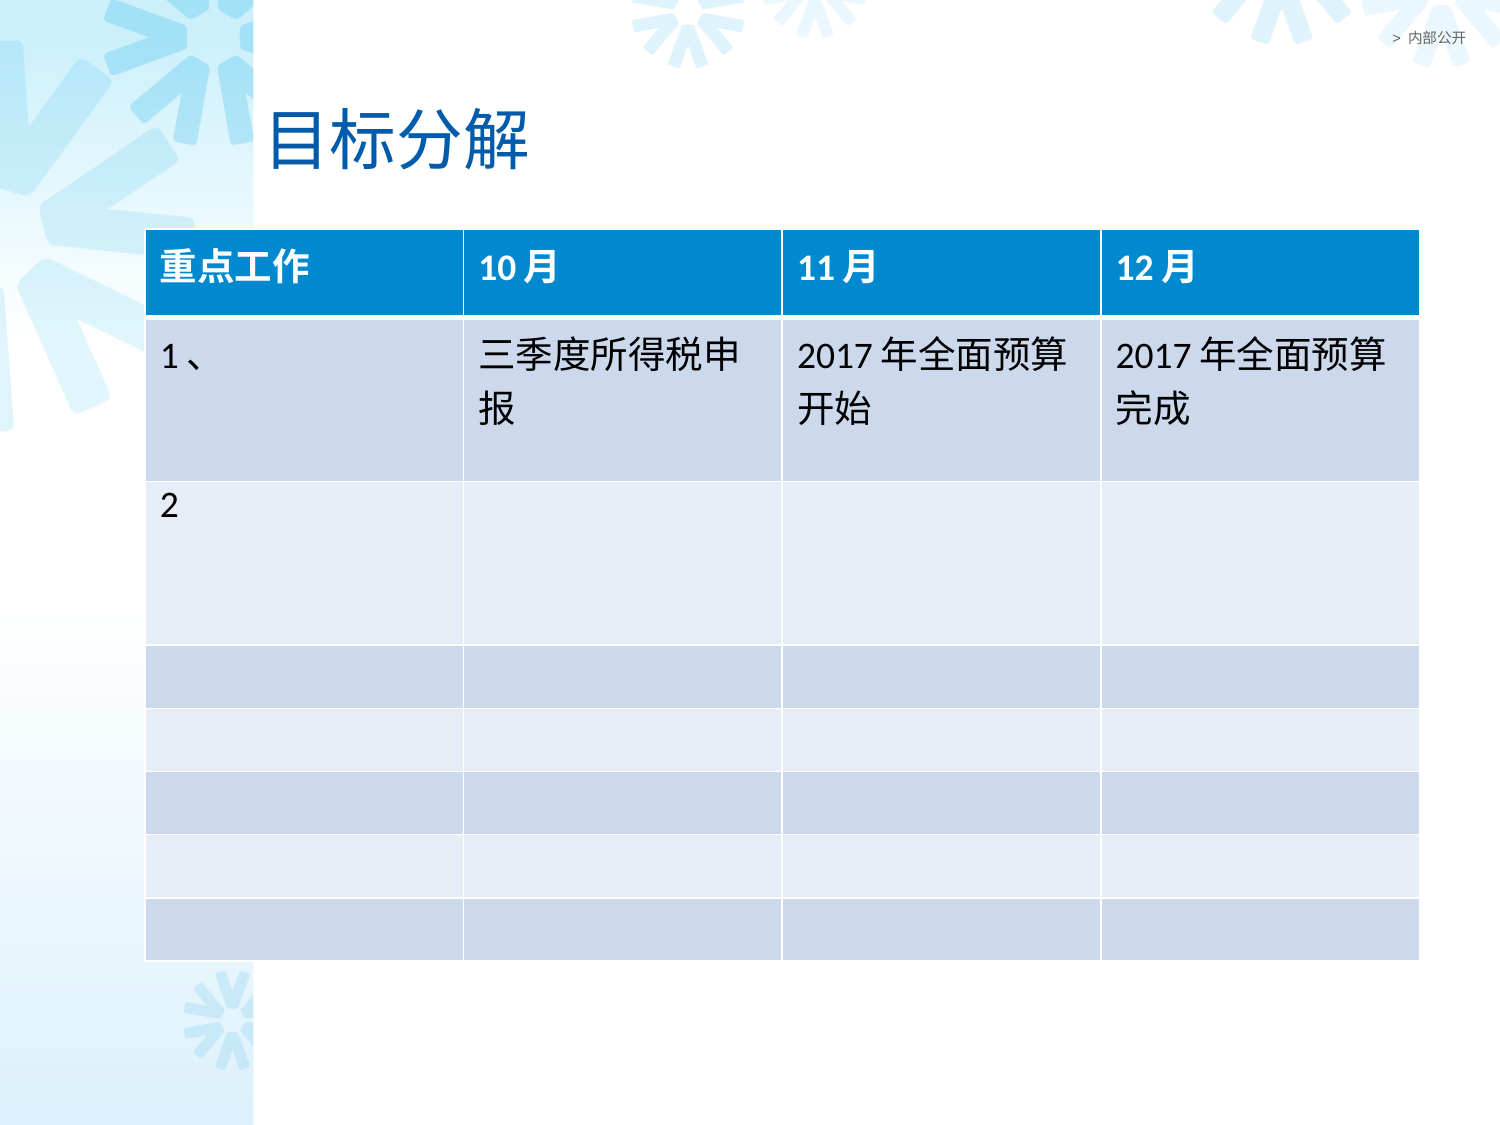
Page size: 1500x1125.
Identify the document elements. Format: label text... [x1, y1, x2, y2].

table_cell [464, 482, 781, 644]
table_cell [783, 646, 1100, 708]
table_cell [146, 646, 463, 708]
table_cell [464, 646, 781, 708]
table_cell [783, 482, 1100, 644]
table_cell [1102, 646, 1419, 708]
table_cell [783, 835, 1100, 897]
table_cell [1102, 835, 1419, 897]
table_cell [146, 709, 463, 771]
table_cell 2 [146, 482, 463, 644]
table_cell [783, 899, 1100, 960]
table_cell [146, 899, 463, 960]
table_header 10月 [464, 230, 781, 315]
table_cell [1102, 482, 1419, 644]
table_cell [464, 772, 781, 834]
table_cell 2017年全面预算完成 [1102, 320, 1419, 481]
table_cell [783, 709, 1100, 771]
table_header 12月 [1102, 230, 1419, 315]
picture [0, 0, 1500, 1125]
table_cell 三季度所得税申报 [464, 320, 781, 481]
table_cell [146, 772, 463, 834]
table_cell [146, 835, 463, 897]
table_cell [464, 899, 781, 960]
table_cell 1、 [146, 320, 463, 481]
table_cell [783, 772, 1100, 834]
table_header 重点工作 [146, 230, 463, 315]
table_header 11月 [783, 230, 1100, 315]
table_cell [464, 835, 781, 897]
table_cell [464, 709, 781, 771]
table_cell [1102, 899, 1419, 960]
table_cell 2017年全面预算开始 [783, 320, 1100, 481]
table_cell [1102, 709, 1419, 771]
table_cell [1102, 772, 1419, 834]
title 目标分解 [248, 90, 1420, 228]
